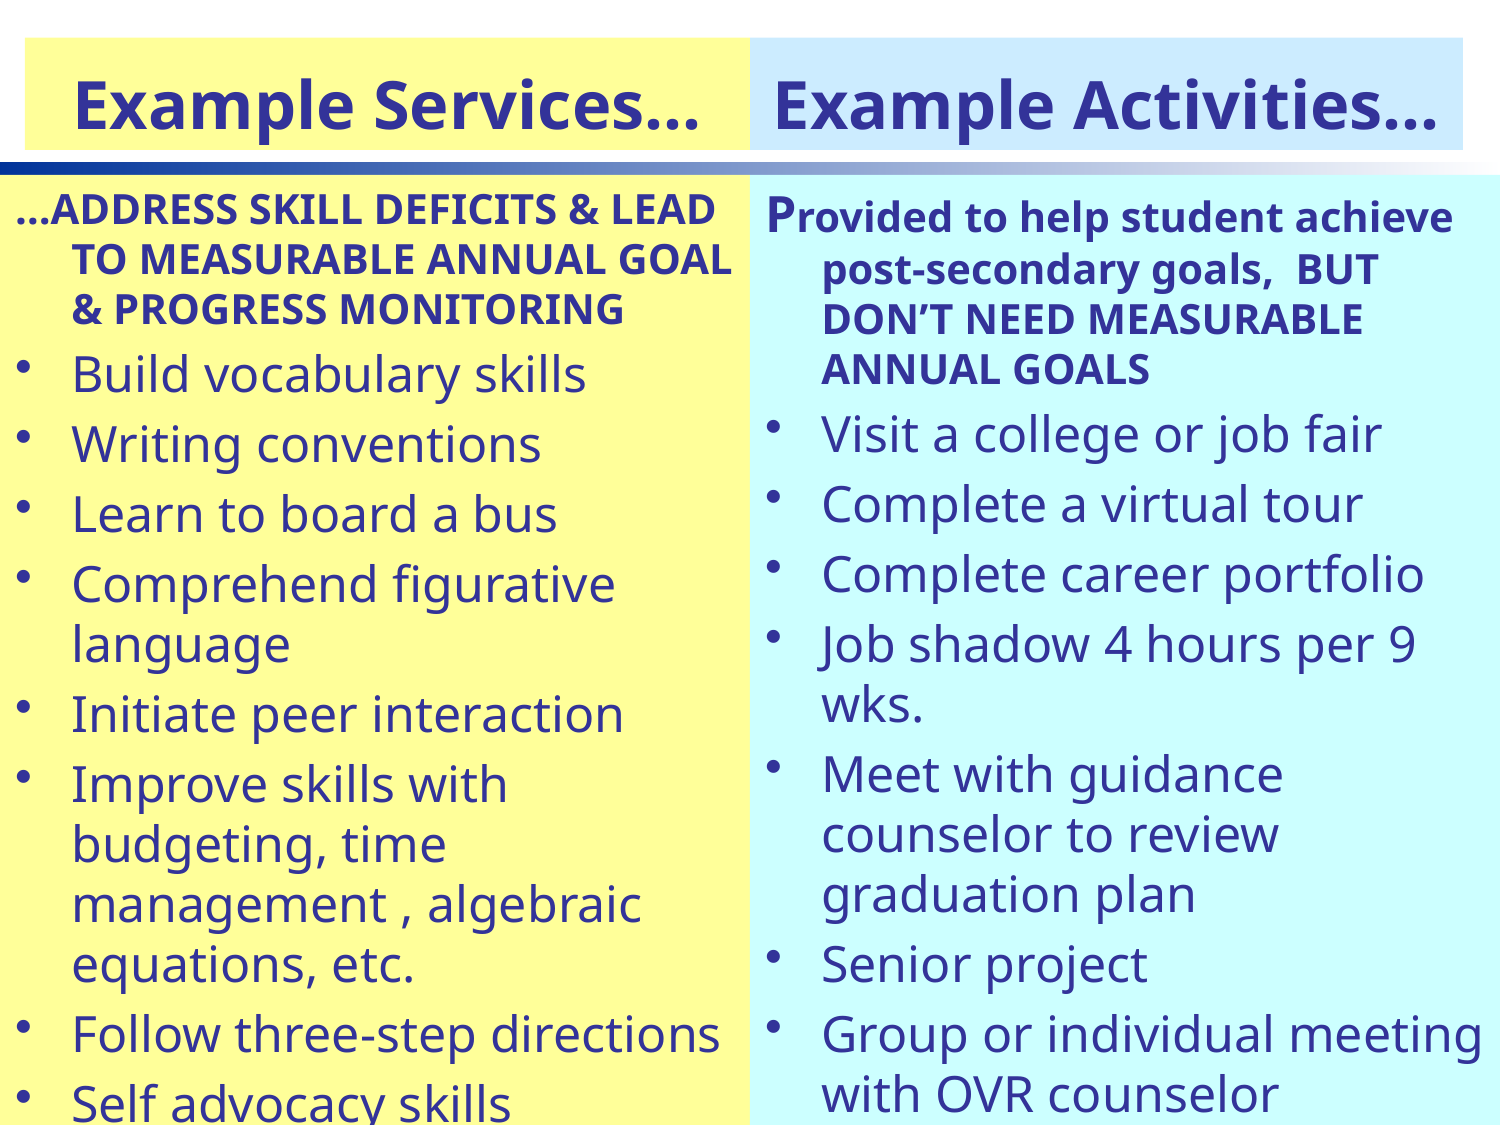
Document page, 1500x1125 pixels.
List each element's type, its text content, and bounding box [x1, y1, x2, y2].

list …ADDRESS SKILL DEFICITS & LEAD TO MEASURABLE ANNUAL GOAL & PROGRESS MONITORING Build vocabulary skills Writing conventions Learn to board a bus Comprehend figurative language Initiate peer interaction Improve skills with budgeting, time management , algebraic equations, etc. Follow three-step directions Self advocacy skills [0, 174, 749, 1125]
text_box Provided to help student achieve post-secondary goals, BUT DON’T NEED MEASURABLE ANNUAL GOALS Visit a college or job fair Complete a virtual tour Complete career portfolio Job shadow 4 hours per 9 wks. Meet with guidance counselor to review graduation plan Senior project Group or individual meeting with OVR counselor Support for voter registration [751, 174, 1500, 1125]
list Example Services… [24, 37, 750, 150]
list Example Activities… [750, 37, 1463, 150]
